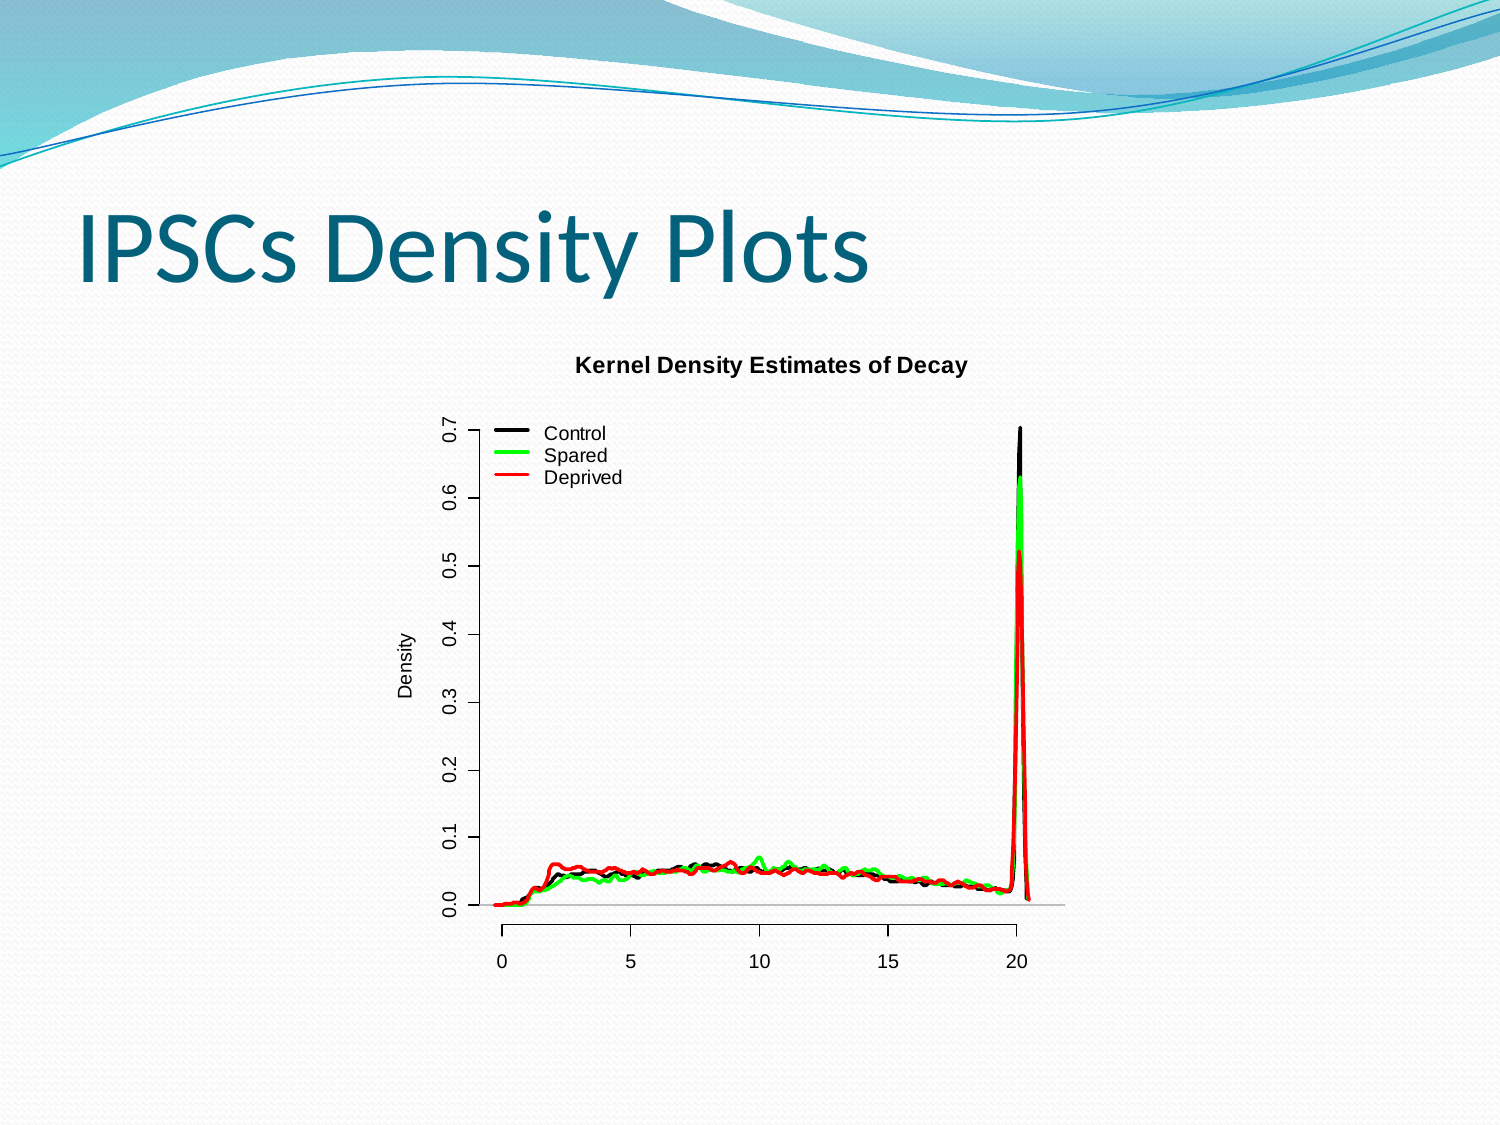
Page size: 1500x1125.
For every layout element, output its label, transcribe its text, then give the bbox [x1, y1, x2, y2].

title IPSCs Density Plots [75, 115, 1425, 303]
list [389, 317, 1111, 1038]
